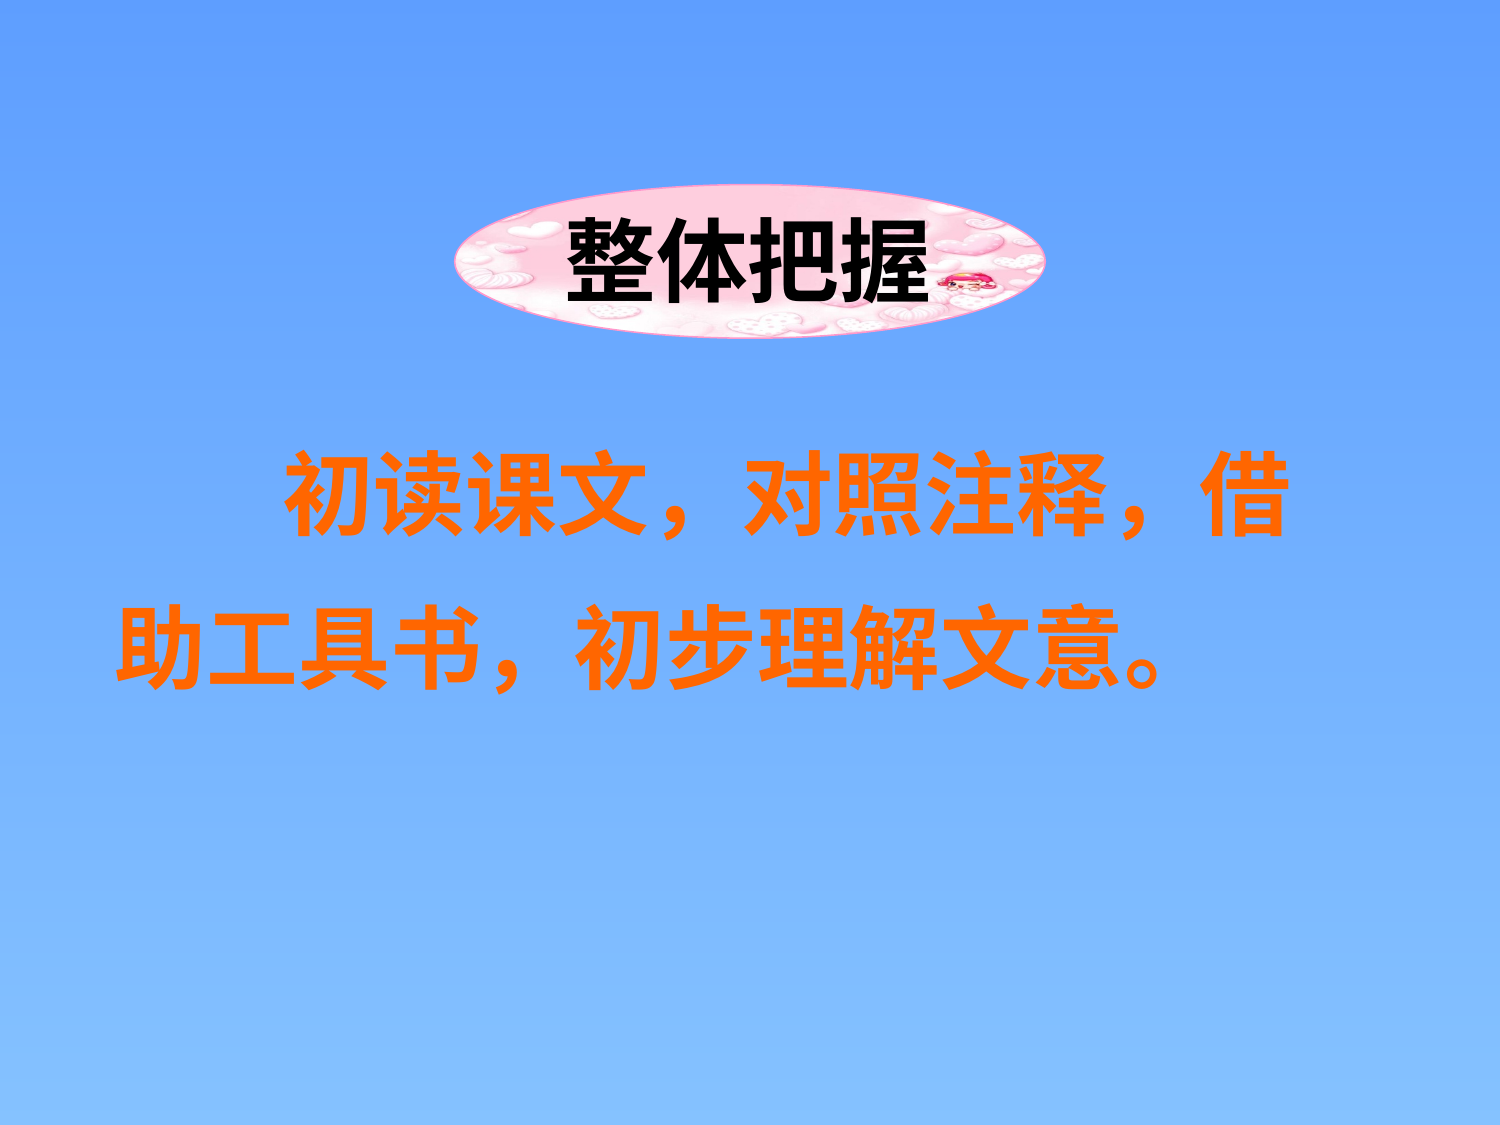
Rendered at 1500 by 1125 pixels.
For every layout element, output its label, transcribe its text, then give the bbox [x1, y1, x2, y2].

text_box [947, 204, 1046, 319]
text_box 整体把握 [549, 196, 947, 321]
text_box [594, 184, 906, 196]
text_box 初读课文，对照注释，借助工具书，初步理解文意。 [100, 385, 1364, 708]
text_box [454, 205, 549, 318]
text_box [563, 321, 937, 339]
